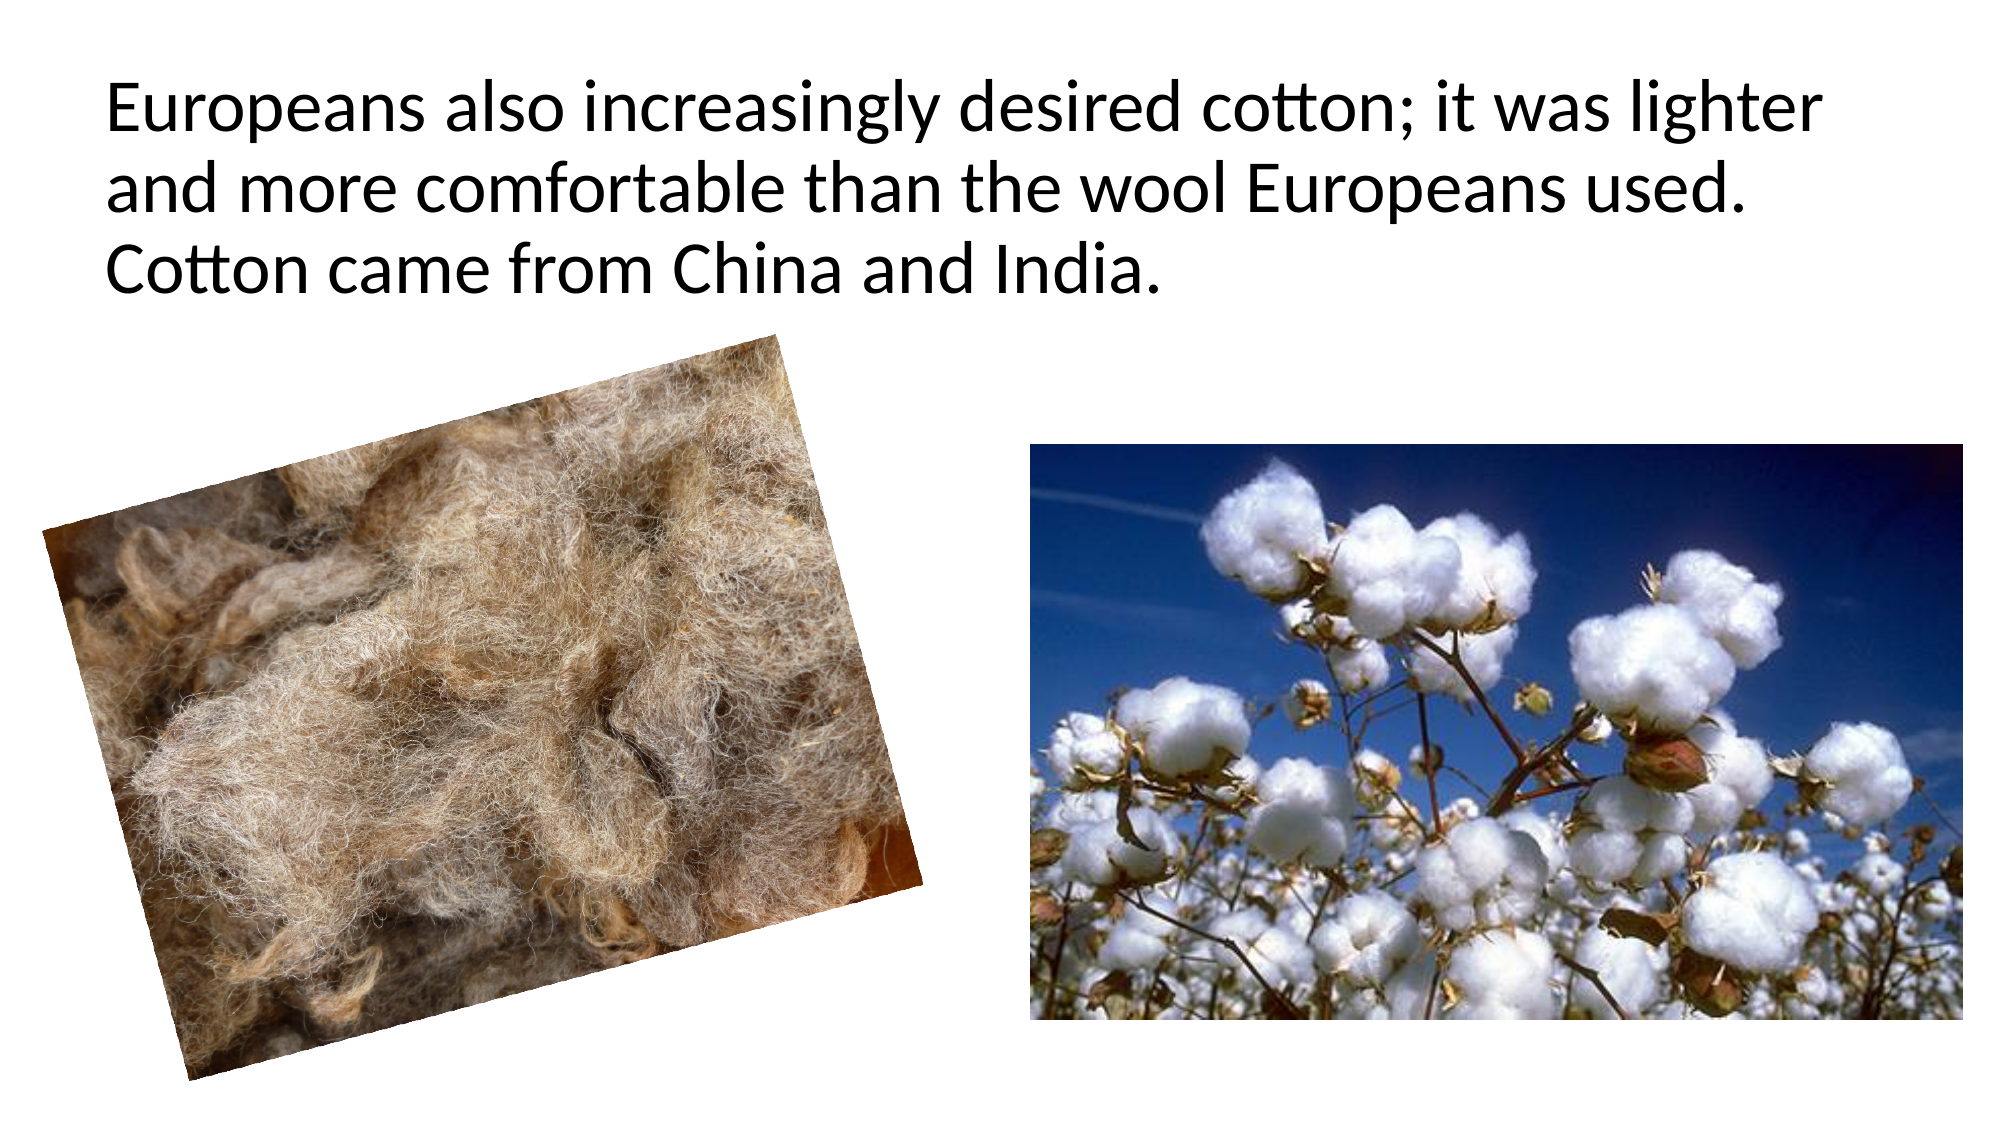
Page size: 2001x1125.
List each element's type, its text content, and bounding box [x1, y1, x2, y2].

list Europeans also increasingly desired cotton; it was lighter and more comfortable than the wool Europeans used. Cotton came from China and India. [90, 59, 1856, 802]
picture [43, 335, 923, 1080]
picture [1029, 444, 1963, 1021]
